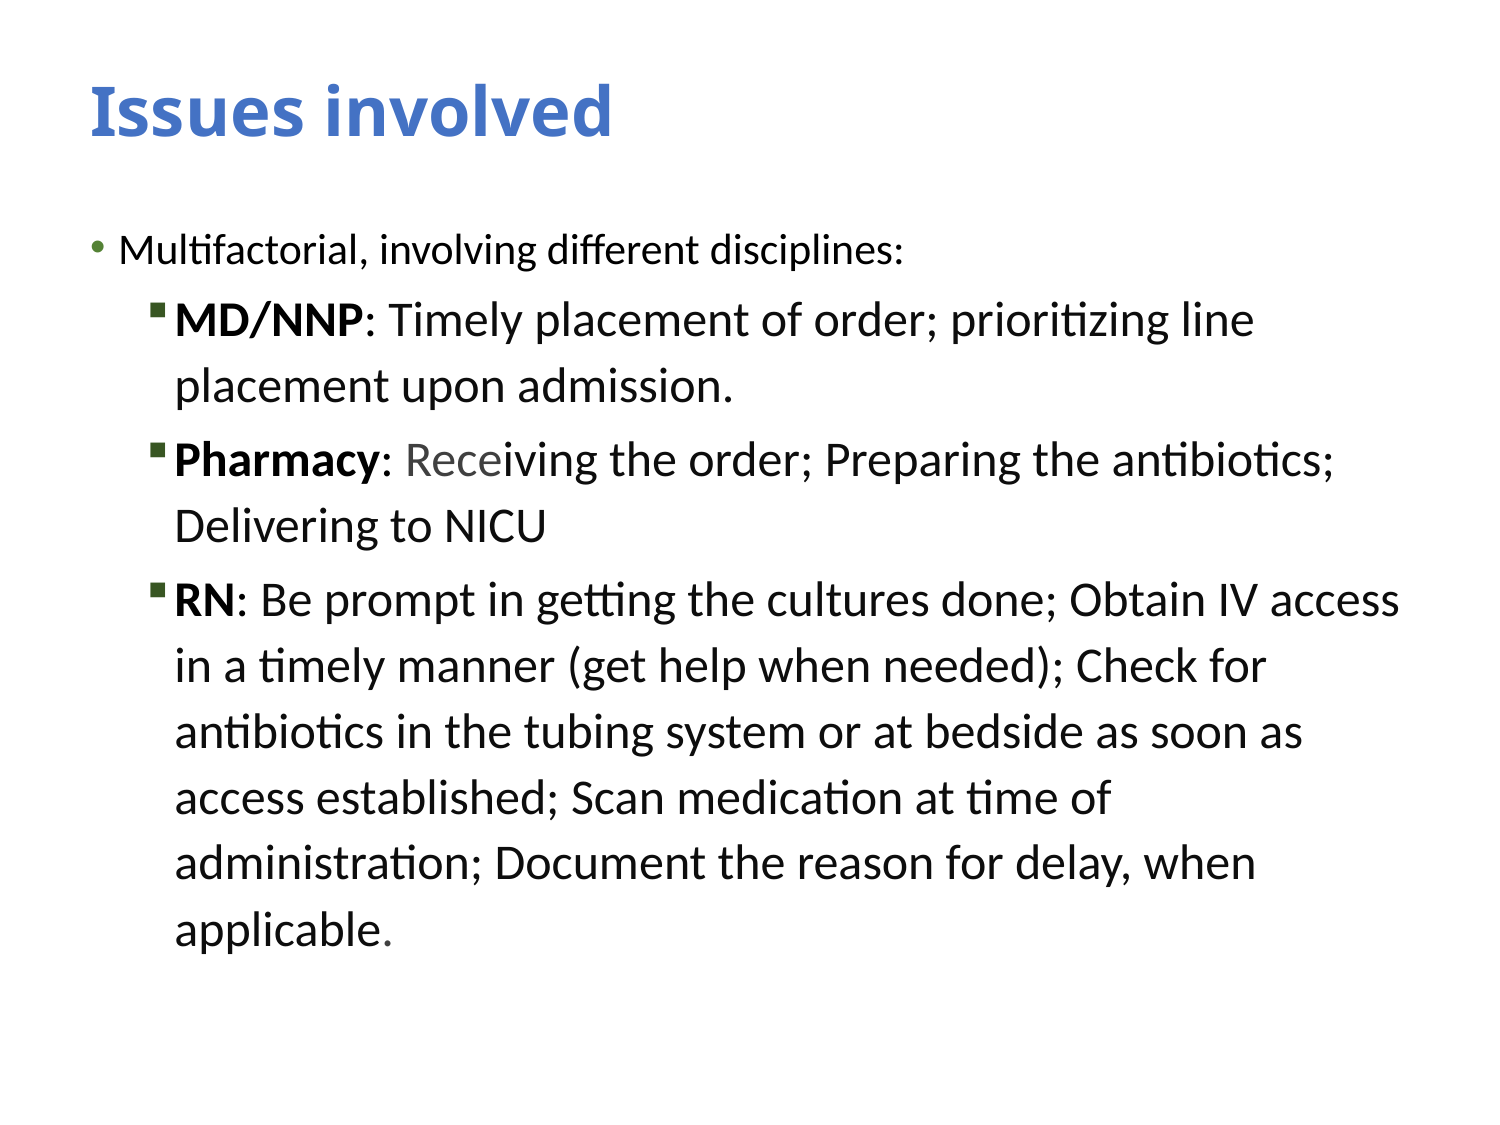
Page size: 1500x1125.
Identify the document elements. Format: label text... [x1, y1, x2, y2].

title Issues involved [75, 20, 1425, 207]
list Multifactorial, involving different disciplines: MD/NNP: Timely placement of order; prioritizing line placement upon admission. Pharmacy: Receiving the order; Preparing the antibiotics; Delivering to NICU RN: Be prompt in getting the cultures done; Obtain IV access in a timely manner (get help when needed); Check for antibiotics in the tubing system or at bedside as soon as access established; Scan medication at time of administration; Document the reason for delay, when applicable. [75, 207, 1425, 1084]
